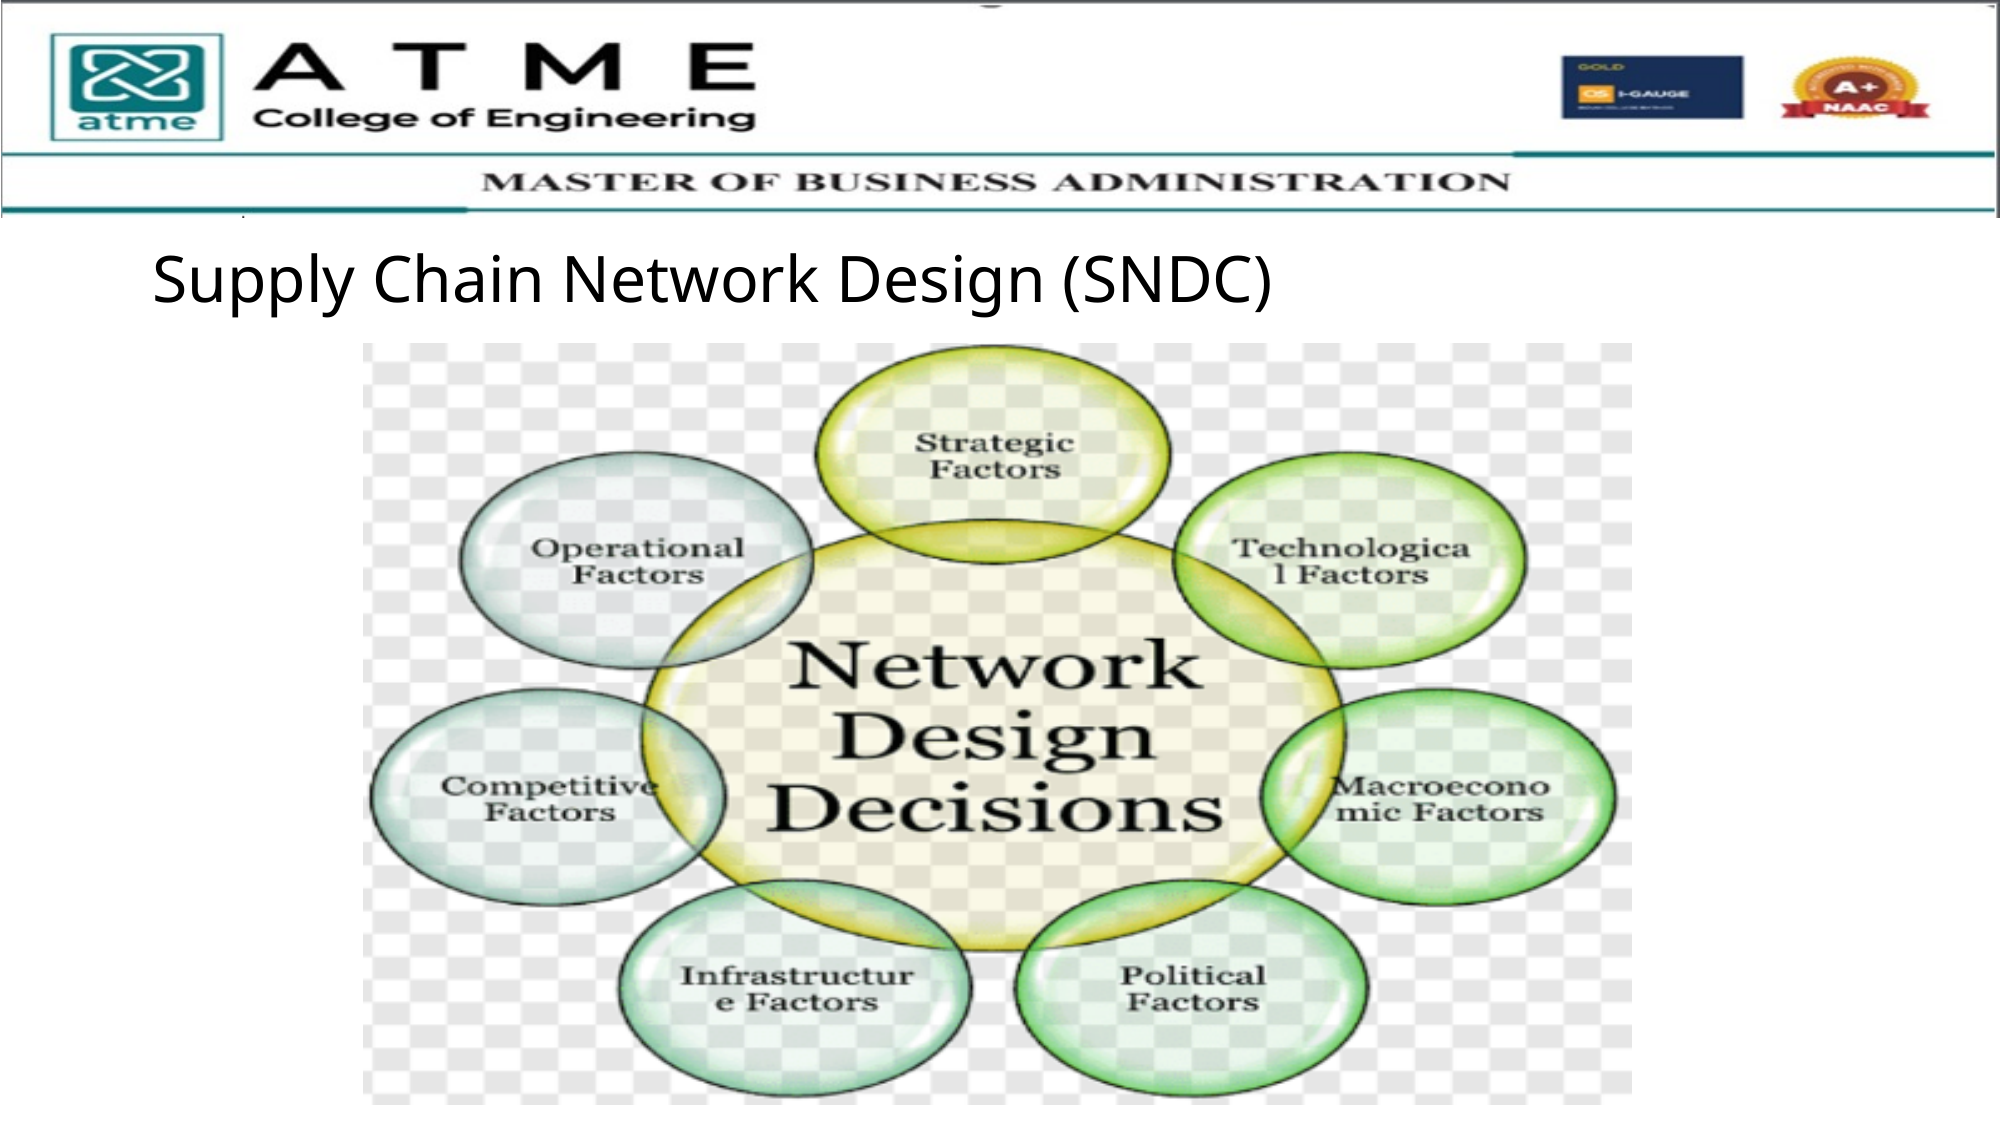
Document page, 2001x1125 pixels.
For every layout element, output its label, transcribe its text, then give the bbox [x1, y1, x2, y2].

title Supply Chain Network Design (SNDC) [137, 239, 1863, 325]
picture [1, 0, 2000, 218]
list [363, 342, 1632, 1105]
